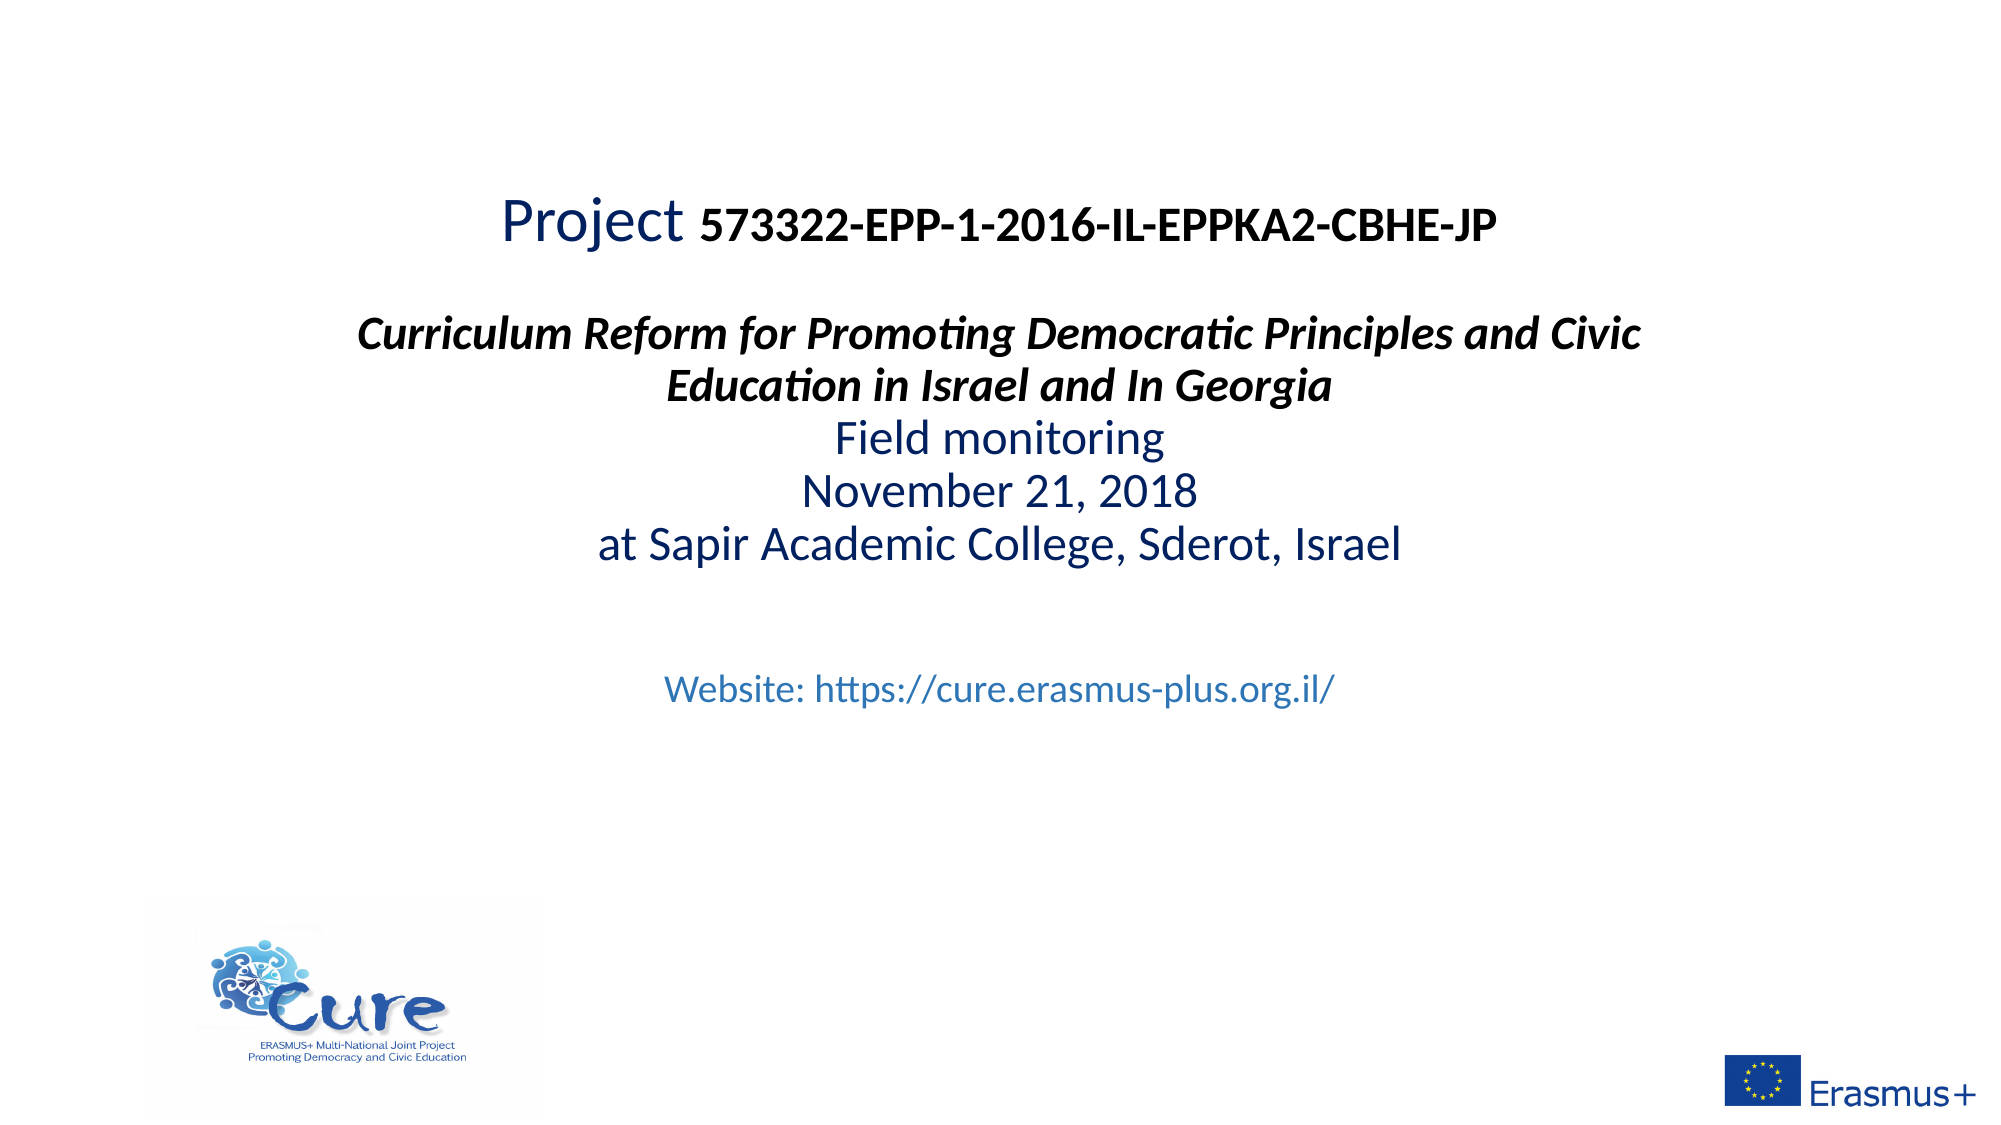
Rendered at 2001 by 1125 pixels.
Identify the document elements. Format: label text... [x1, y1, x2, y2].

title Project 573322-EPP-1-2016-IL-EPPKA2-CBHE-JP Curriculum Reform for Promoting Democratic Principles and Civic Education in Israel and In Georgia Field monitoring November 21, 2018 at Sapir Academic College, Sderot, Israel [249, 107, 1750, 655]
picture [1710, 1042, 2000, 1125]
subtitle Website: https://cure.erasmus-plus.org.il/ [249, 655, 1750, 927]
picture [141, 897, 542, 1116]
